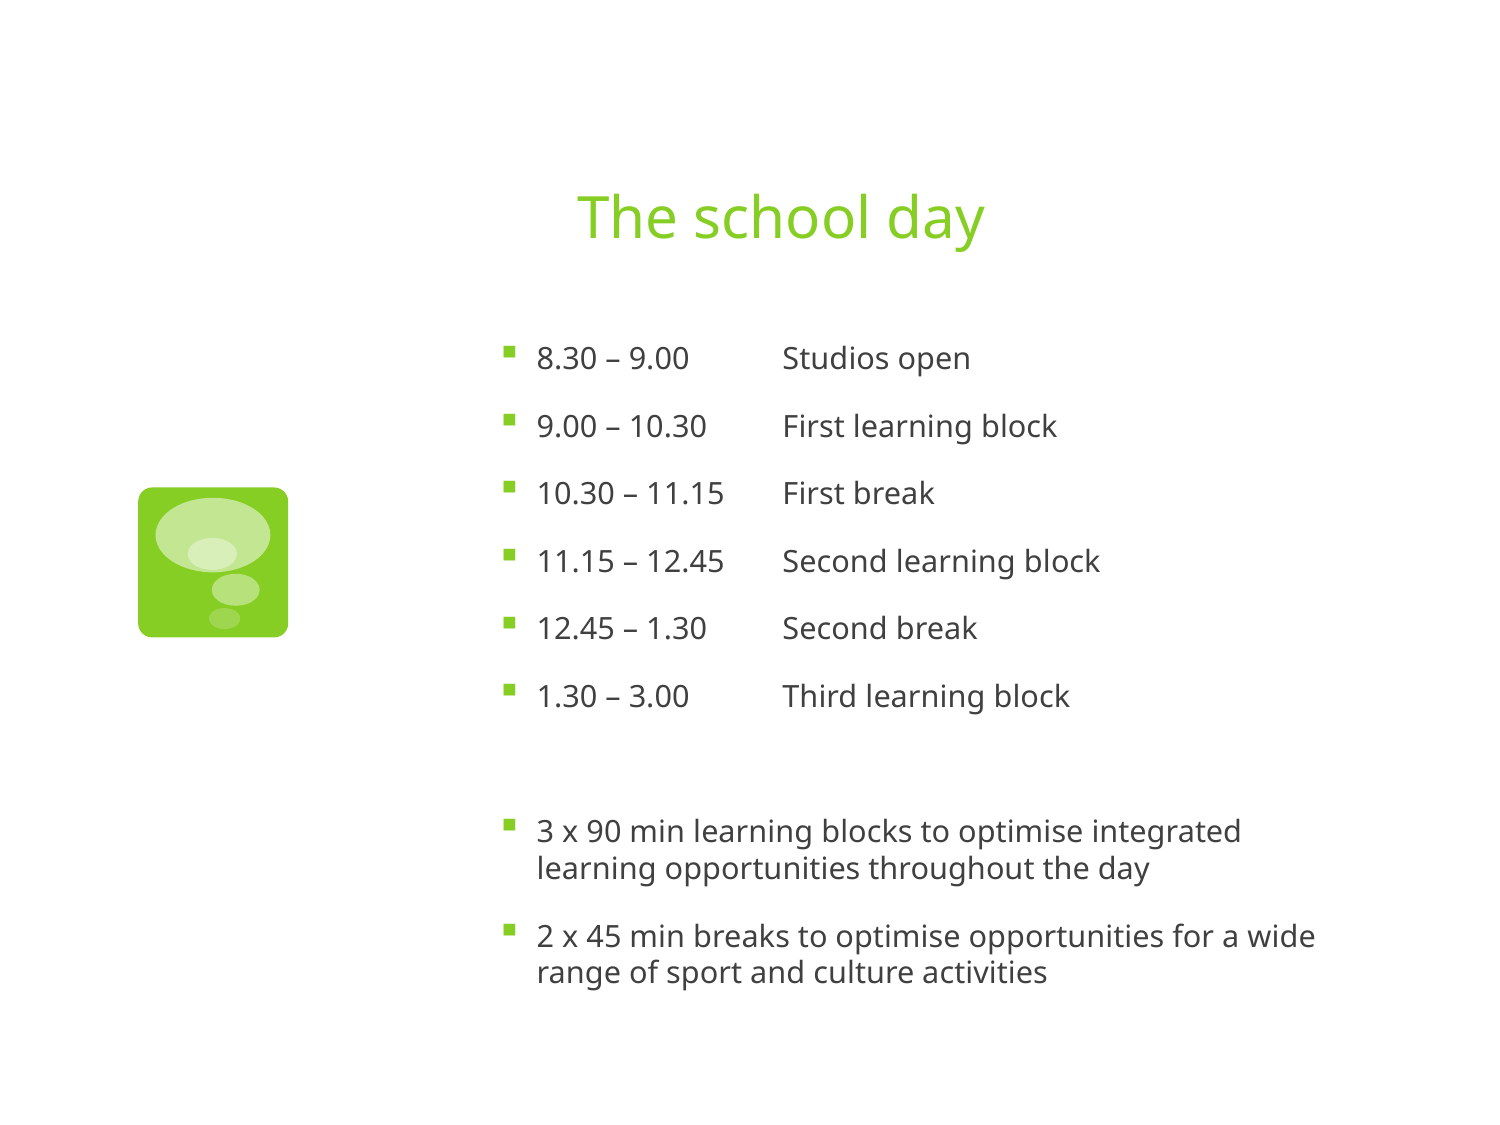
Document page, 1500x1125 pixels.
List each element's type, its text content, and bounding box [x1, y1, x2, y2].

list 8.30 – 9.00 Studios open 9.00 – 10.30 First learning block 10.30 – 11.15 First break 11.15 – 12.45 Second learning block 12.45 – 1.30 Second break 1.30 – 3.00 Third learning block 3 x 90 min learning blocks to optimise integrated learning opportunities throughout the day 2 x 45 min breaks to optimise opportunities for a wide range of sport and culture activities [485, 331, 1374, 1005]
title The school day [562, 112, 1375, 258]
